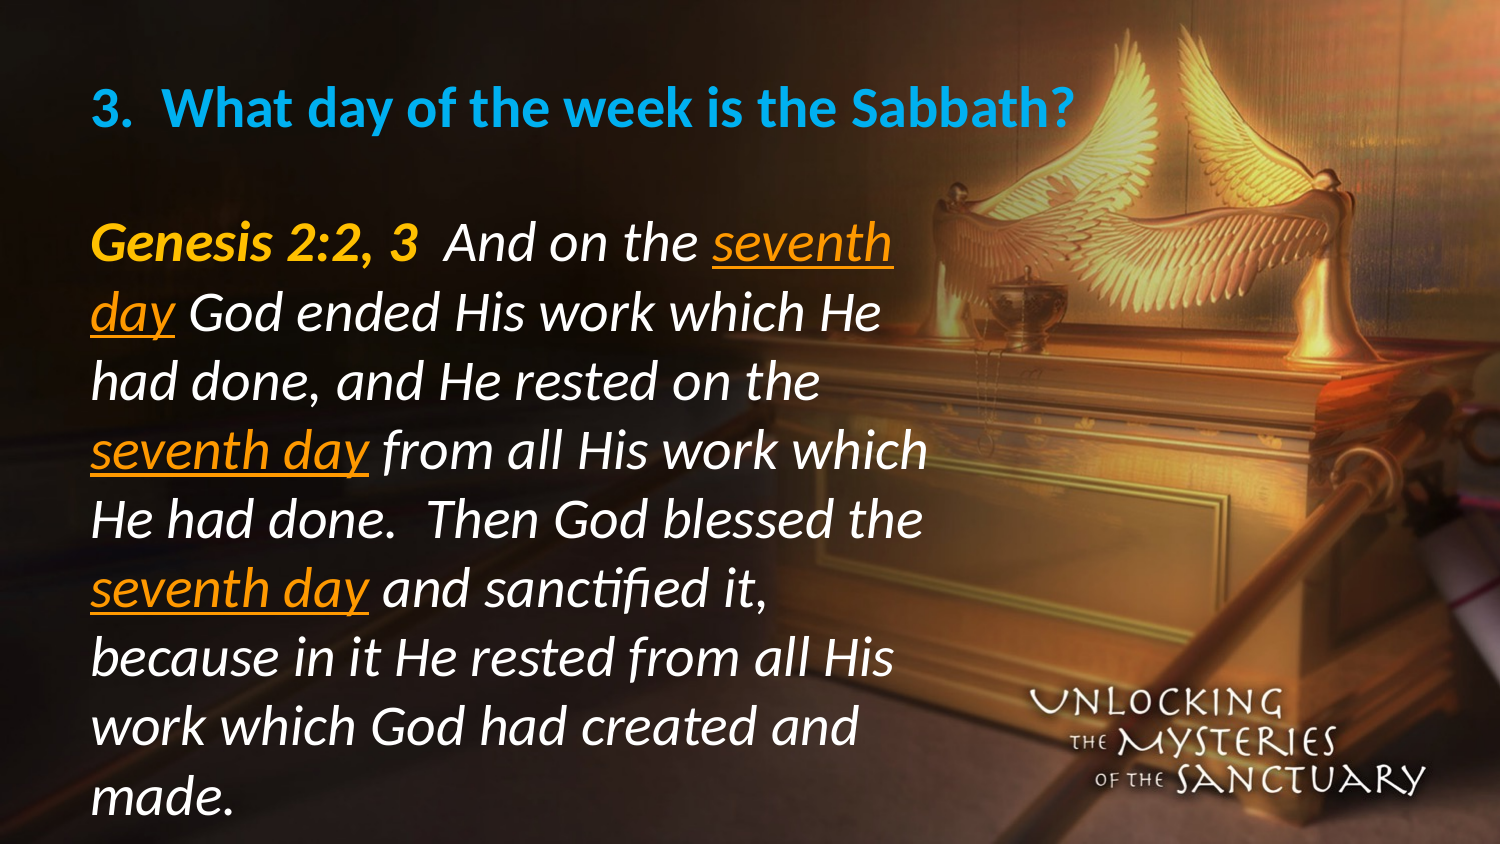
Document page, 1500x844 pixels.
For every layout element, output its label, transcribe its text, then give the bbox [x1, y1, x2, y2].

list Genesis 2:2, 3 And on the seventh day God ended His work which He had done, and He rested on the seventh day from all His work which He had done. Then God blessed the seventh day and sanctified it, because in it He rested from all His work which God had created and made. [75, 196, 957, 835]
picture [0, 0, 1500, 844]
title 3. What day of the week is the Sabbath? [75, 33, 1425, 175]
